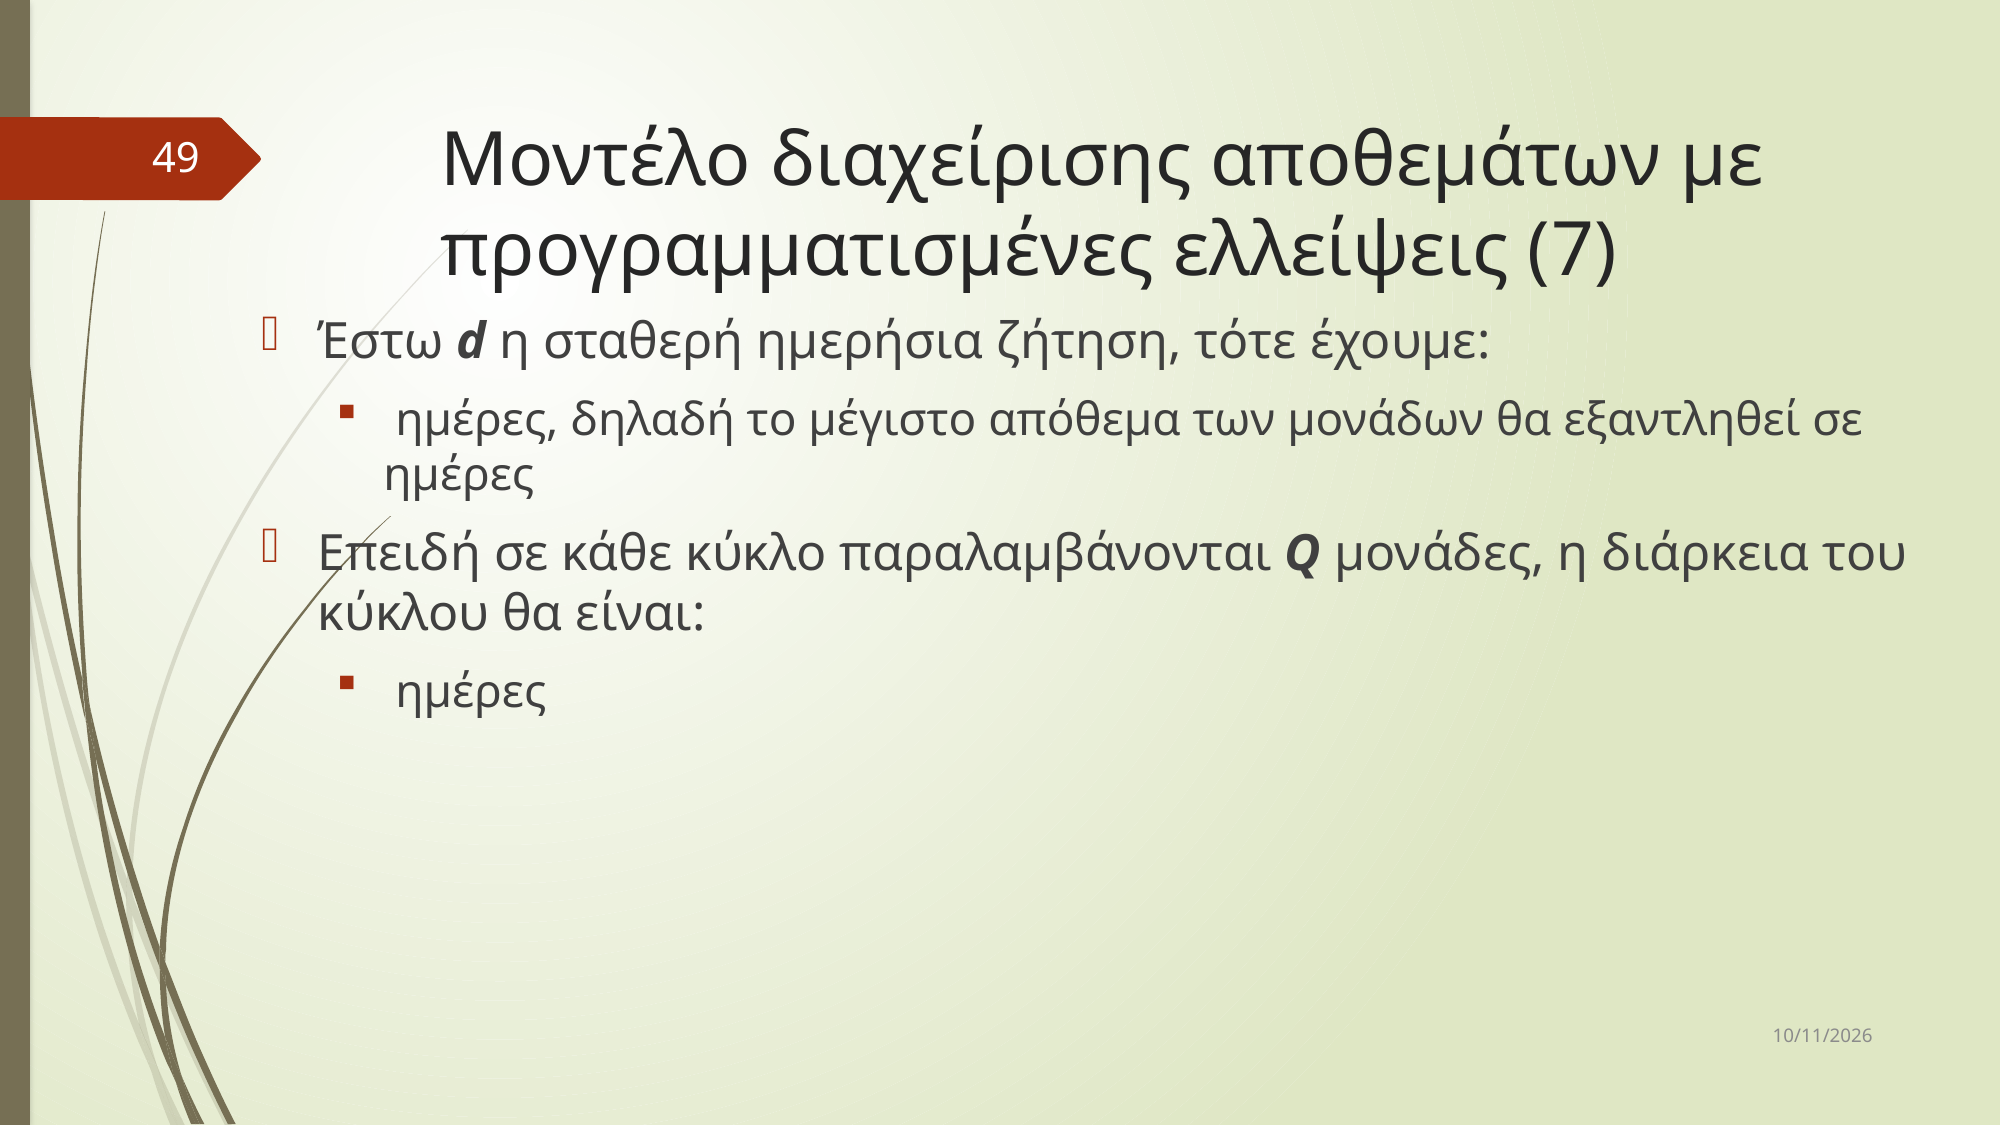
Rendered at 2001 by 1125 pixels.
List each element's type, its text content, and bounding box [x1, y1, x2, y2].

slide_number 49 [87, 129, 216, 190]
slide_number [1699, 1005, 1888, 1067]
title Μοντέλο διαχείρισης αποθεμάτων με προγραμματισμένες ελλείψεις (7) [425, 102, 1888, 313]
